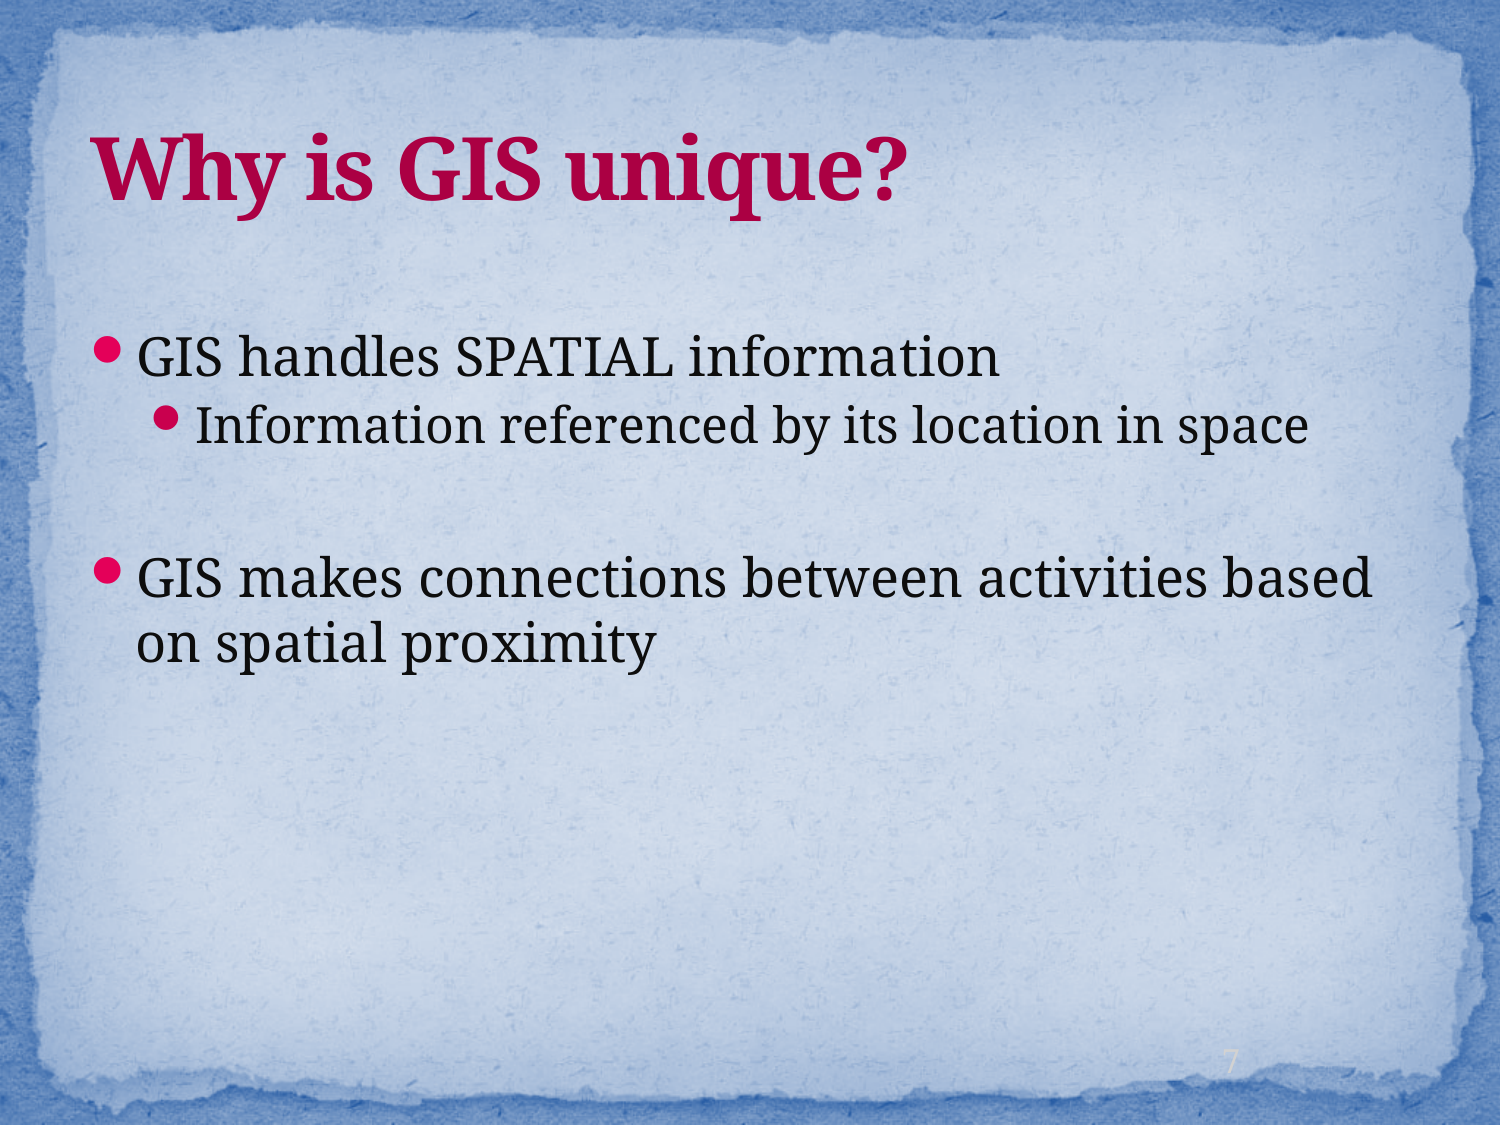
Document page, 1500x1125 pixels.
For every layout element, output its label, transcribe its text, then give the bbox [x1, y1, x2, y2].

title Why is GIS unique? [74, 24, 1425, 225]
slide_number 7 [1074, 1025, 1388, 1100]
list GIS handles SPATIAL information Information referenced by its location in space GIS makes connections between activities based on spatial proximity [75, 237, 1425, 1005]
